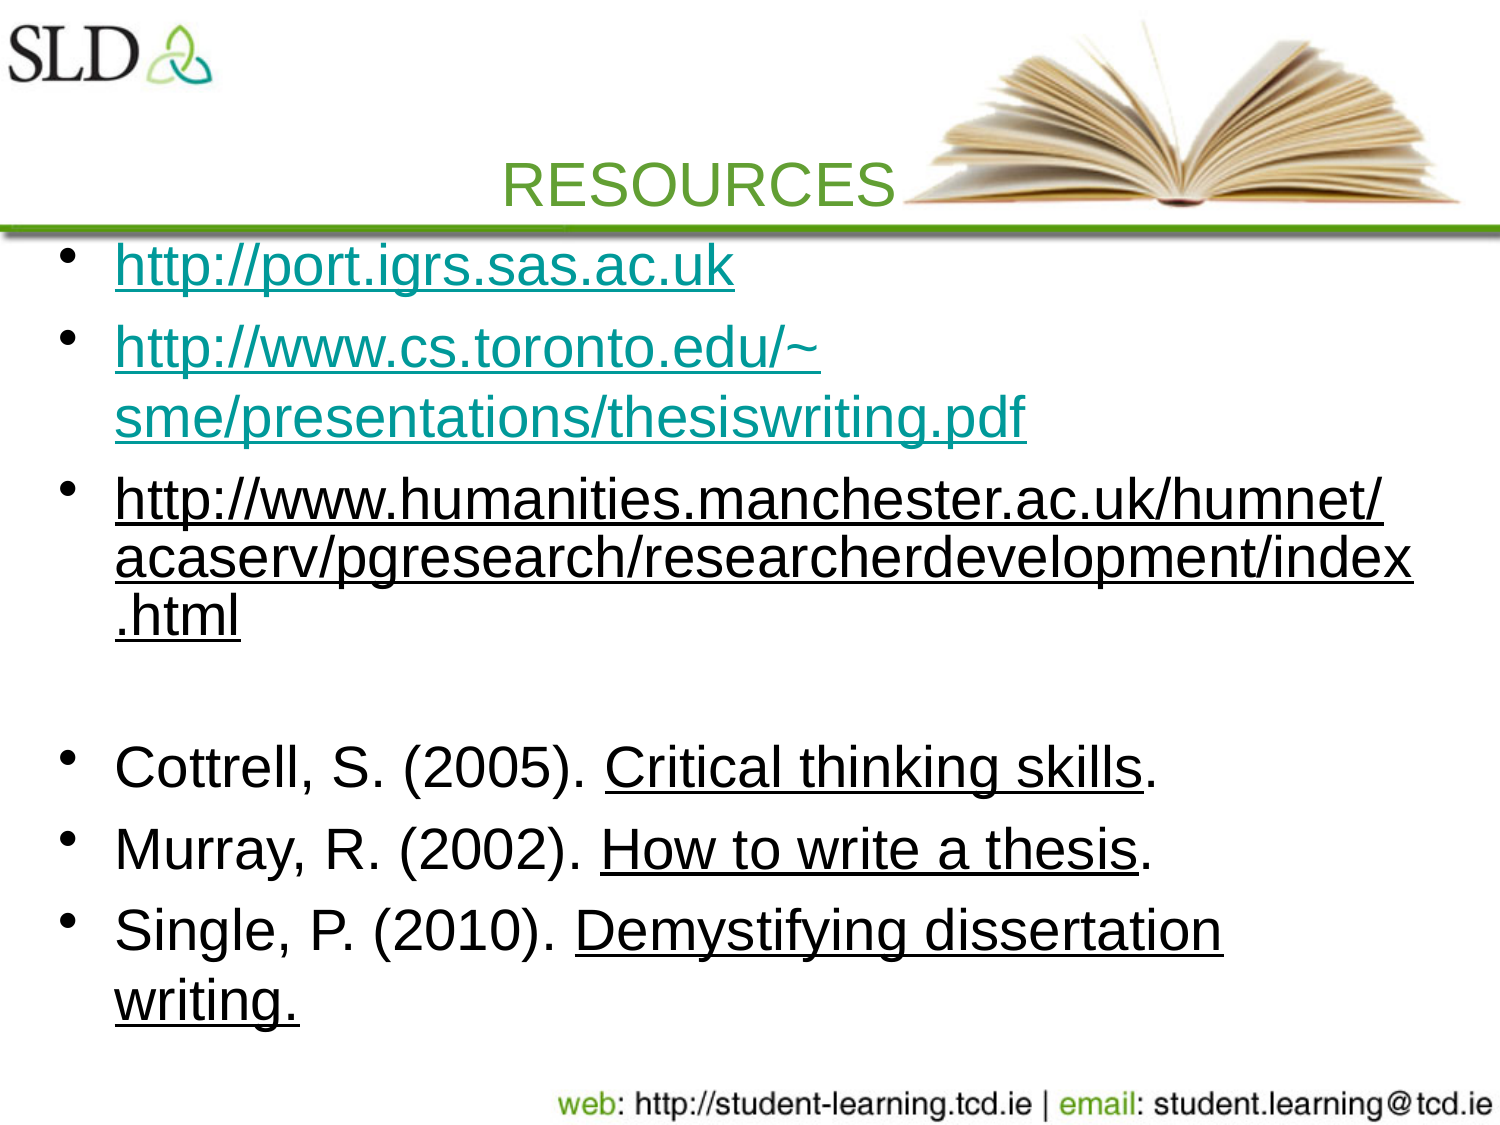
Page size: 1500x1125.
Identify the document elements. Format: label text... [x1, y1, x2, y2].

list http://port.igrs.sas.ac.uk http://www.cs.toronto.edu/~sme/presentations/thesiswriting.pdf http://www.humanities.manchester.ac.uk/humnet/acaserv/pgresearch/researcherdevelopment/index.html Cottrell, S. (2005). Critical thinking skills. Murray, R. (2002). How to write a thesis. Single, P. (2010). Demystifying dissertation writing. [42, 219, 1430, 1001]
title RESOURCES [24, 87, 1376, 276]
picture [0, 0, 1500, 1125]
